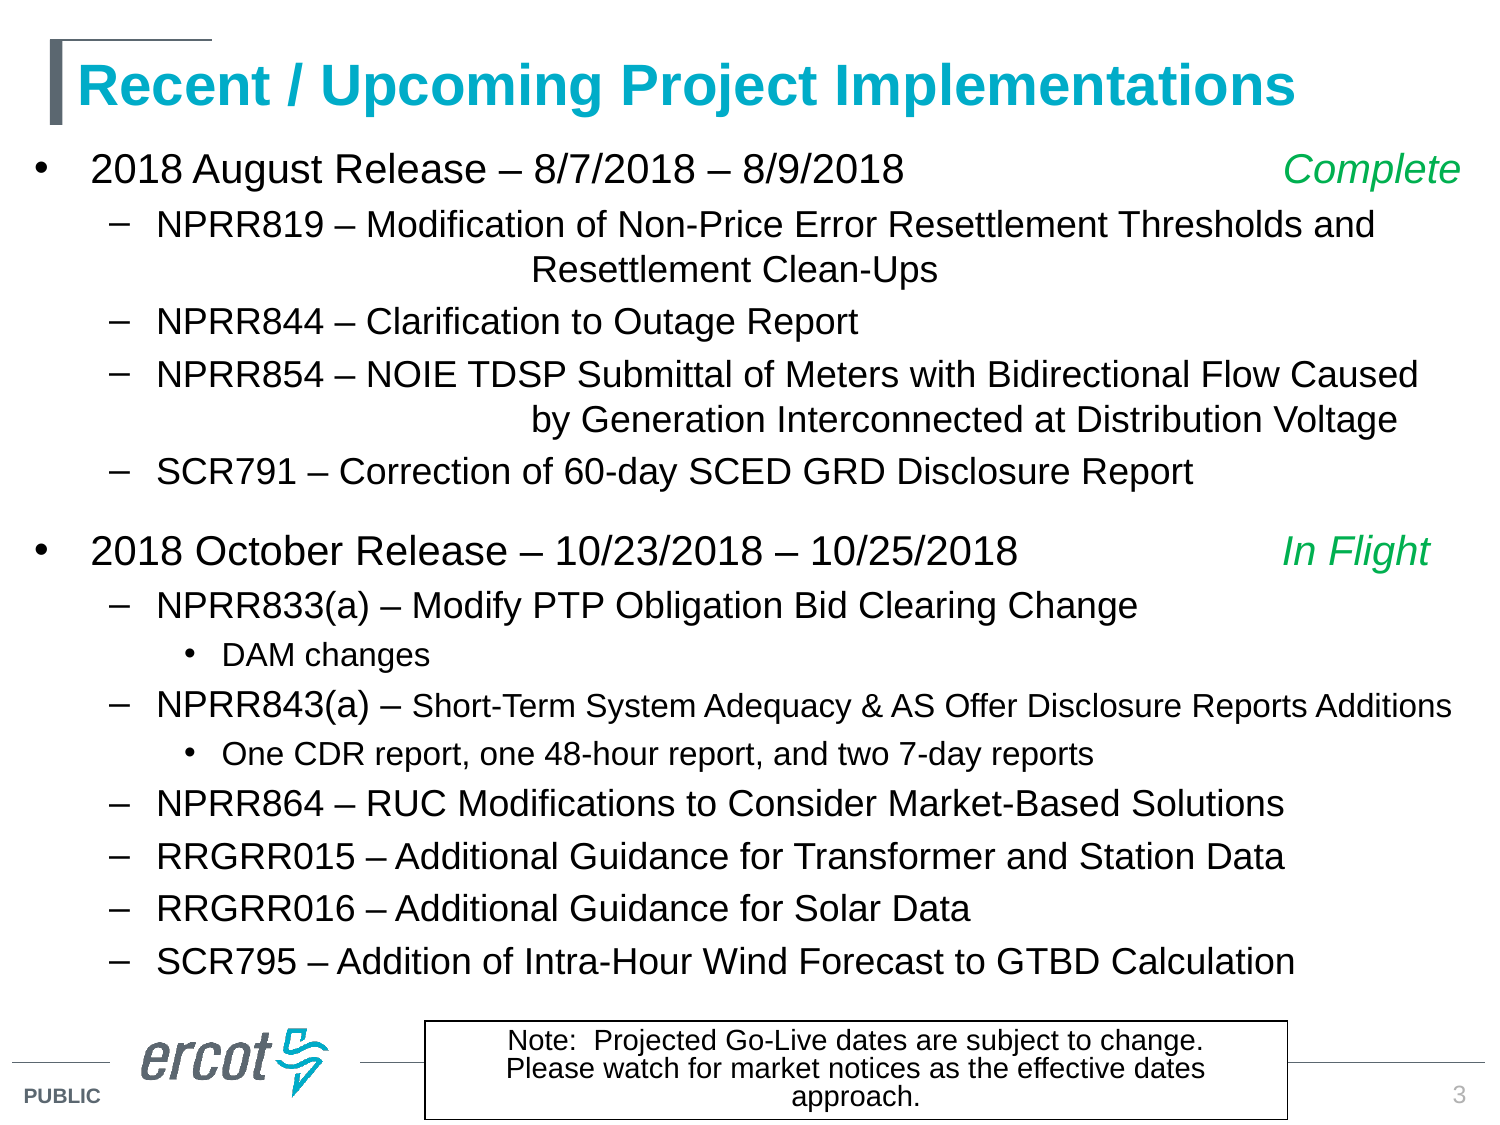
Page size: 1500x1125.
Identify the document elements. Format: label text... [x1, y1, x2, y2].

picture [137, 1024, 332, 1100]
text_box Note: Projected Go-Live dates are subject to change. Please watch for market notices as the effective dates approach. [425, 1021, 1288, 1120]
list 2018 August Release – 8/7/2018 – 8/9/2018 Complete NPRR819 – Modification of Non-Price Error Resettlement Thresholds and Resettlement Clean-Ups NPRR844 – Clarification to Outage Report NPRR854 – NOIE TDSP Submittal of Meters with Bidirectional Flow Caused by Generation Interconnected at Distribution Voltage SCR791 – Correction of 60-day SCED GRD Disclosure Report 2018 October Release – 10/23/2018 – 10/25/2018 In Flight NPRR833(a) – Modify PTP Obligation Bid Clearing Change DAM changes NPRR843(a) – Short-Term System Adequacy & AS Offer Disclosure Reports Additions One CDR report, one 48-hour report, and two 7-day reports NPRR864 – RUC Modifications to Consider Market-Based Solutions RRGRR015 – Additional Guidance for Transformer and Station Data RRGRR016 – Additional Guidance for Solar Data SCR795 – Addition of Intra-Hour Wind Forecast to GTBD Calculation [19, 134, 1488, 1019]
title Recent / Upcoming Project Implementations [62, 39, 1325, 125]
slide_number 3 [1437, 1076, 1475, 1112]
